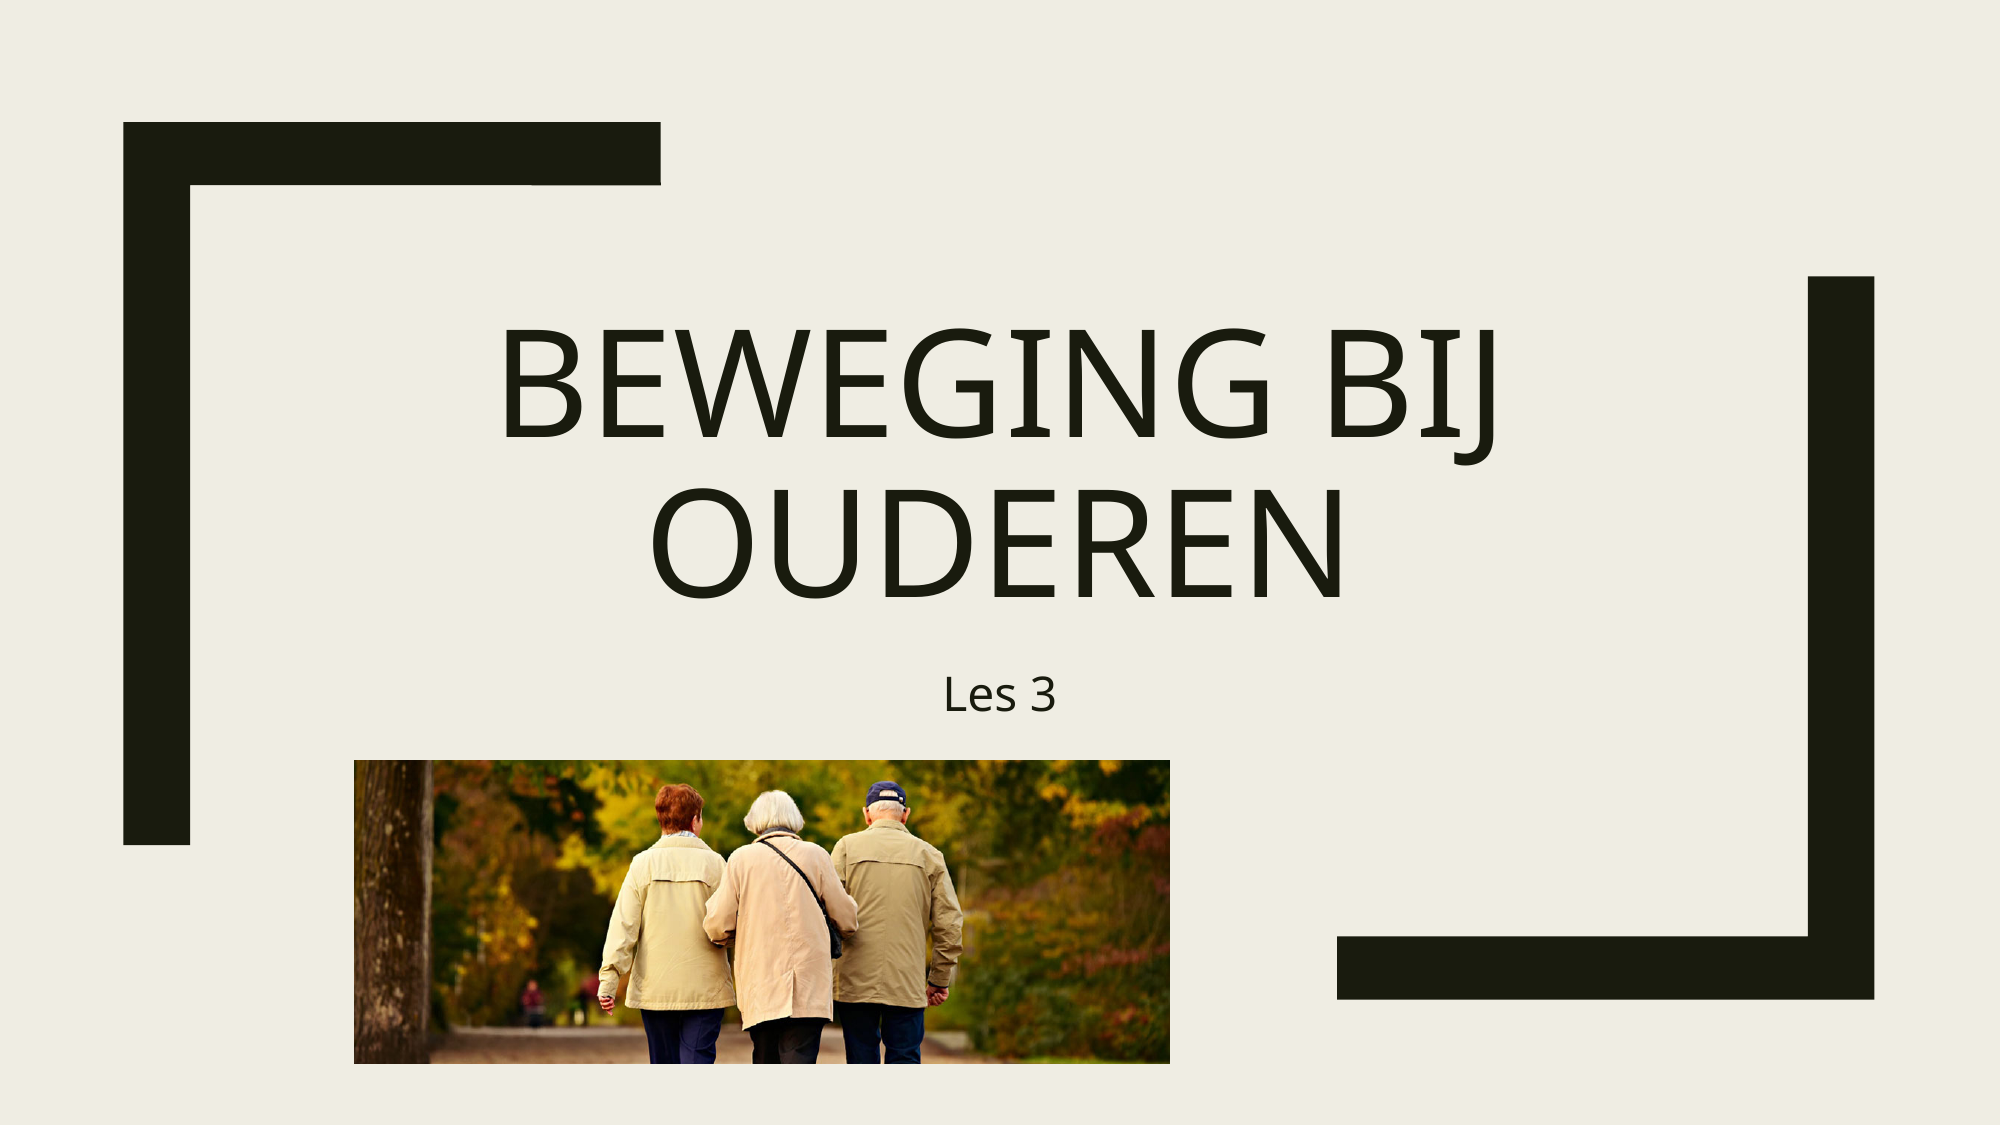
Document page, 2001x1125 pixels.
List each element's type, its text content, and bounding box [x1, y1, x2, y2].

picture [354, 760, 1170, 1064]
title Beweging bij ouderen [314, 293, 1686, 638]
subtitle Les 3 [439, 649, 1561, 828]
